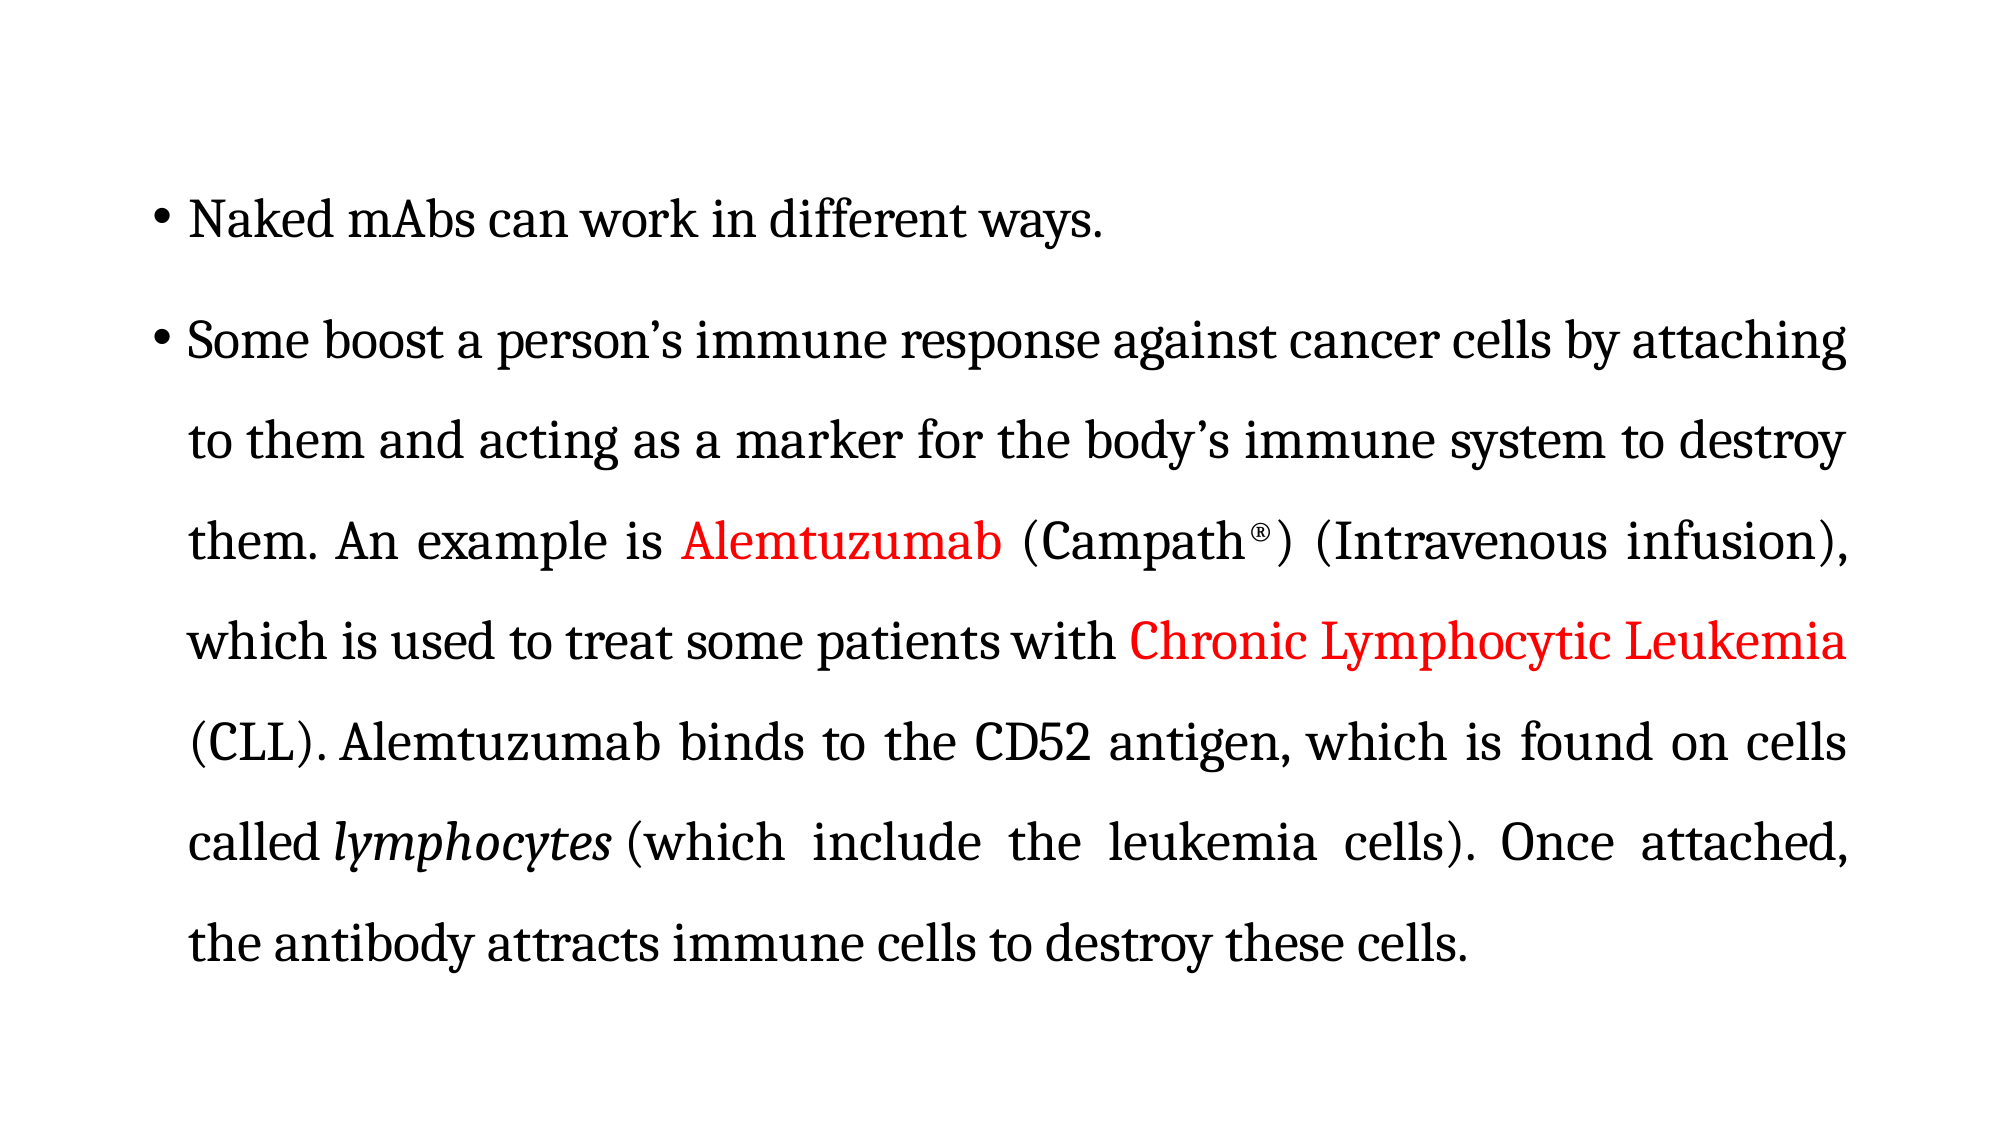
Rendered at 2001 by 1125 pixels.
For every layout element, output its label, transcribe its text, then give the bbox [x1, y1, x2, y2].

list Naked mAbs can work in different ways. Some boost a person’s immune response against cancer cells by attaching to them and acting as a marker for the body’s immune system to destroy them. An example is Alemtuzumab (Campath®) (Intravenous infusion), which is used to treat some patients with Chronic Lymphocytic Leukemia (CLL). Alemtuzumab binds to the CD52 antigen, which is found on cells called lymphocytes (which include the leukemia cells). Once attached, the antibody attracts immune cells to destroy these cells. [137, 141, 1863, 1062]
